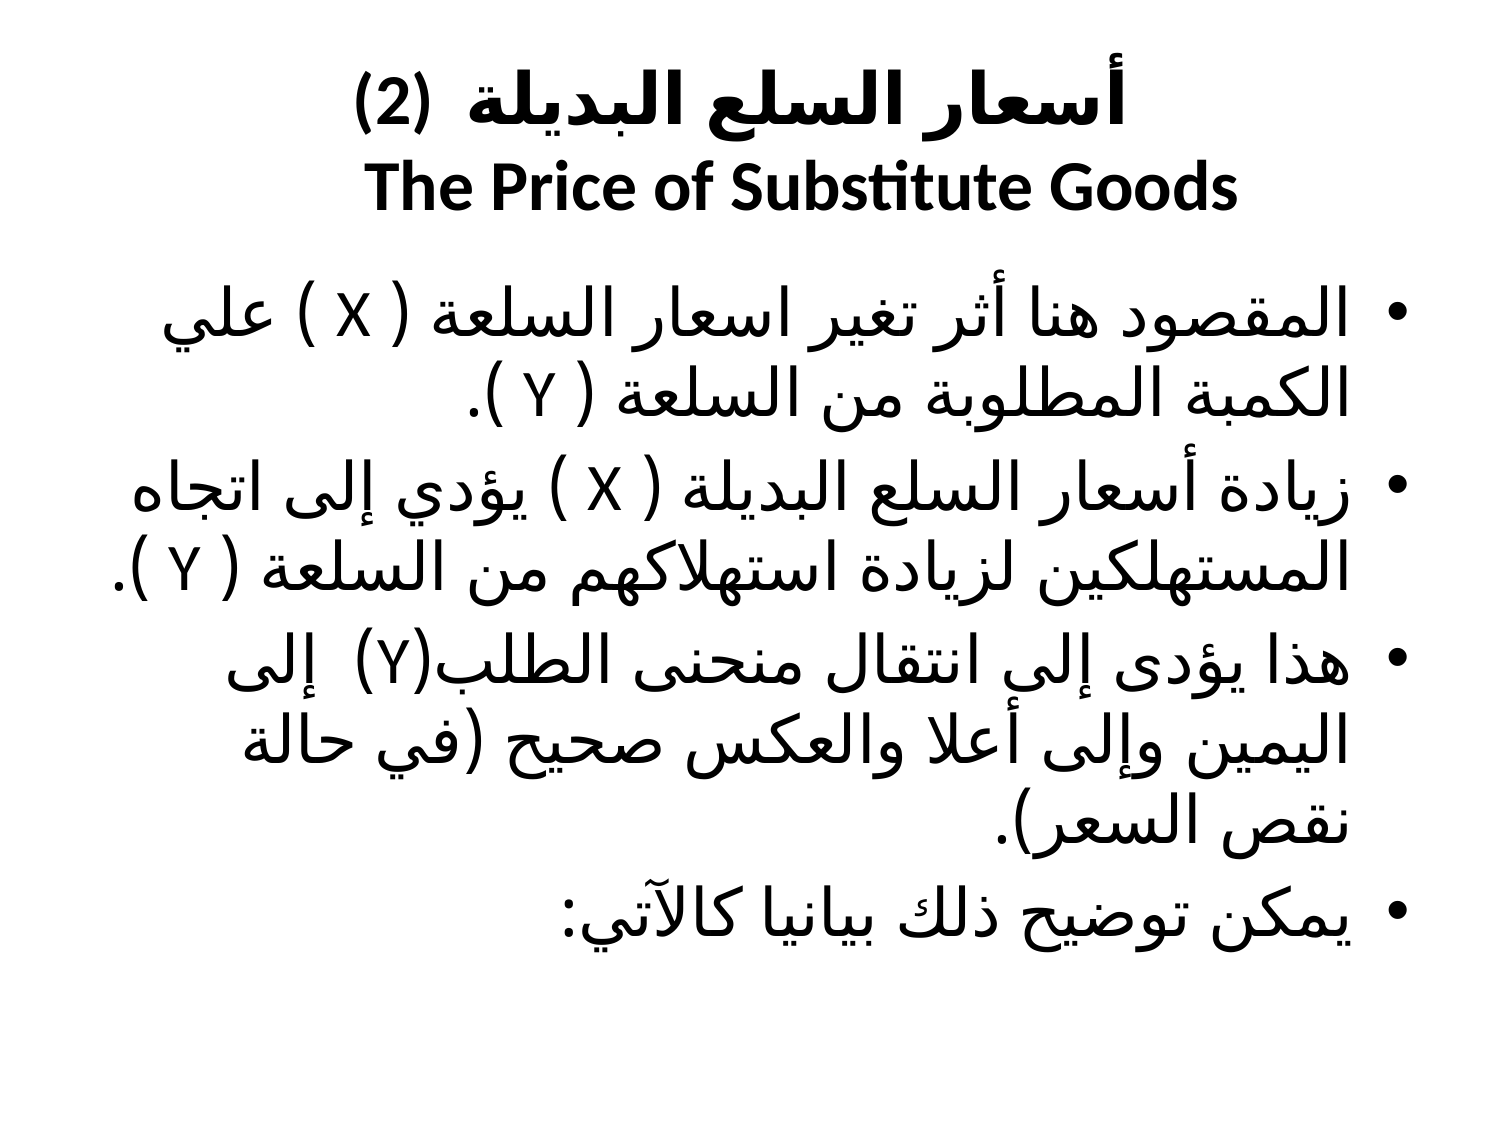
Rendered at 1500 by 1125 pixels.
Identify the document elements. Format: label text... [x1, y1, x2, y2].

title (2) أسعار السلع البديلة The Price of Substitute Goods [75, 45, 1425, 233]
list المقصود هنا أثر تغير اسعار السلعة ( X ) علي الكمبة المطلوبة من السلعة ( Y ). زيادة أسعار السلع البديلة ( X ) يؤدي إلى اتجاه المستهلكين لزيادة استهلاكهم من السلعة ( Y ). هذا يؤدى إلى انتقال منحنى الطلب(Y) إلى اليمين وإلى أعلا والعكس صحيح (في حالة نقص السعر). يمكن توضيح ذلك بيانيا كالآتي: [75, 262, 1425, 1005]
